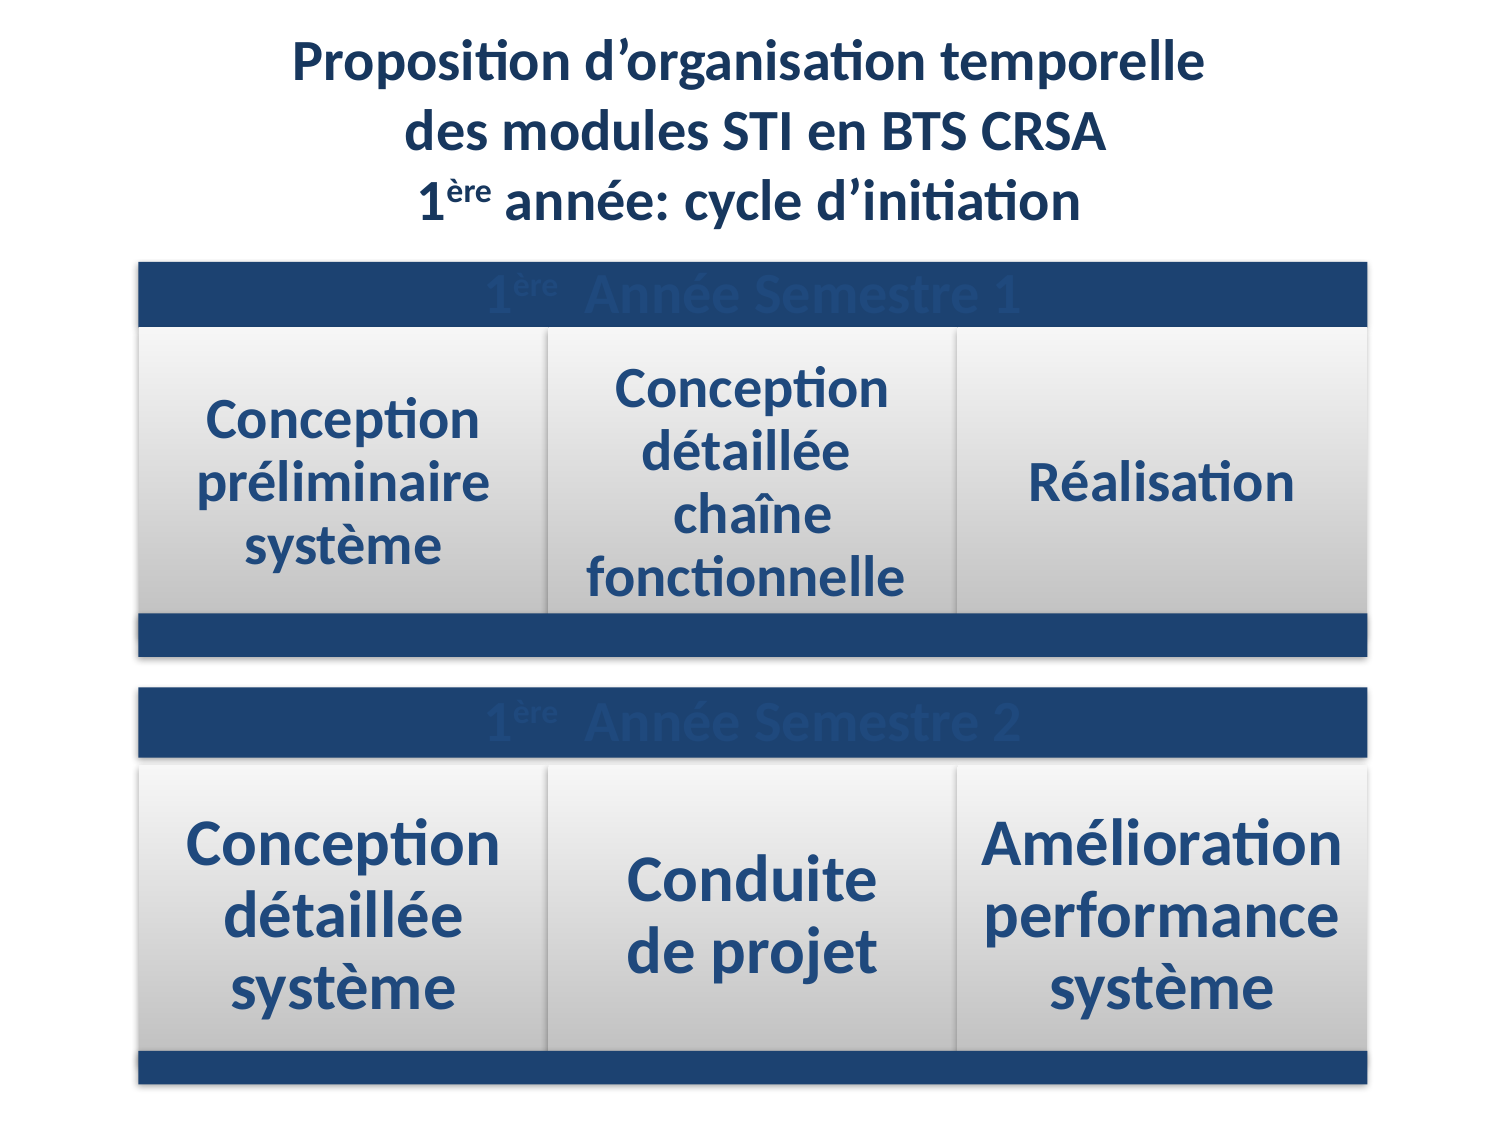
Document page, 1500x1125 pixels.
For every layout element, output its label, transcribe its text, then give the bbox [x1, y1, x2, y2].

text_box Proposition d’organisation temporelle des modules STI en BTS CRSA 1ère année: cycle d’initiation [277, 14, 1234, 240]
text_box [138, 251, 1368, 658]
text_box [138, 663, 1368, 1099]
